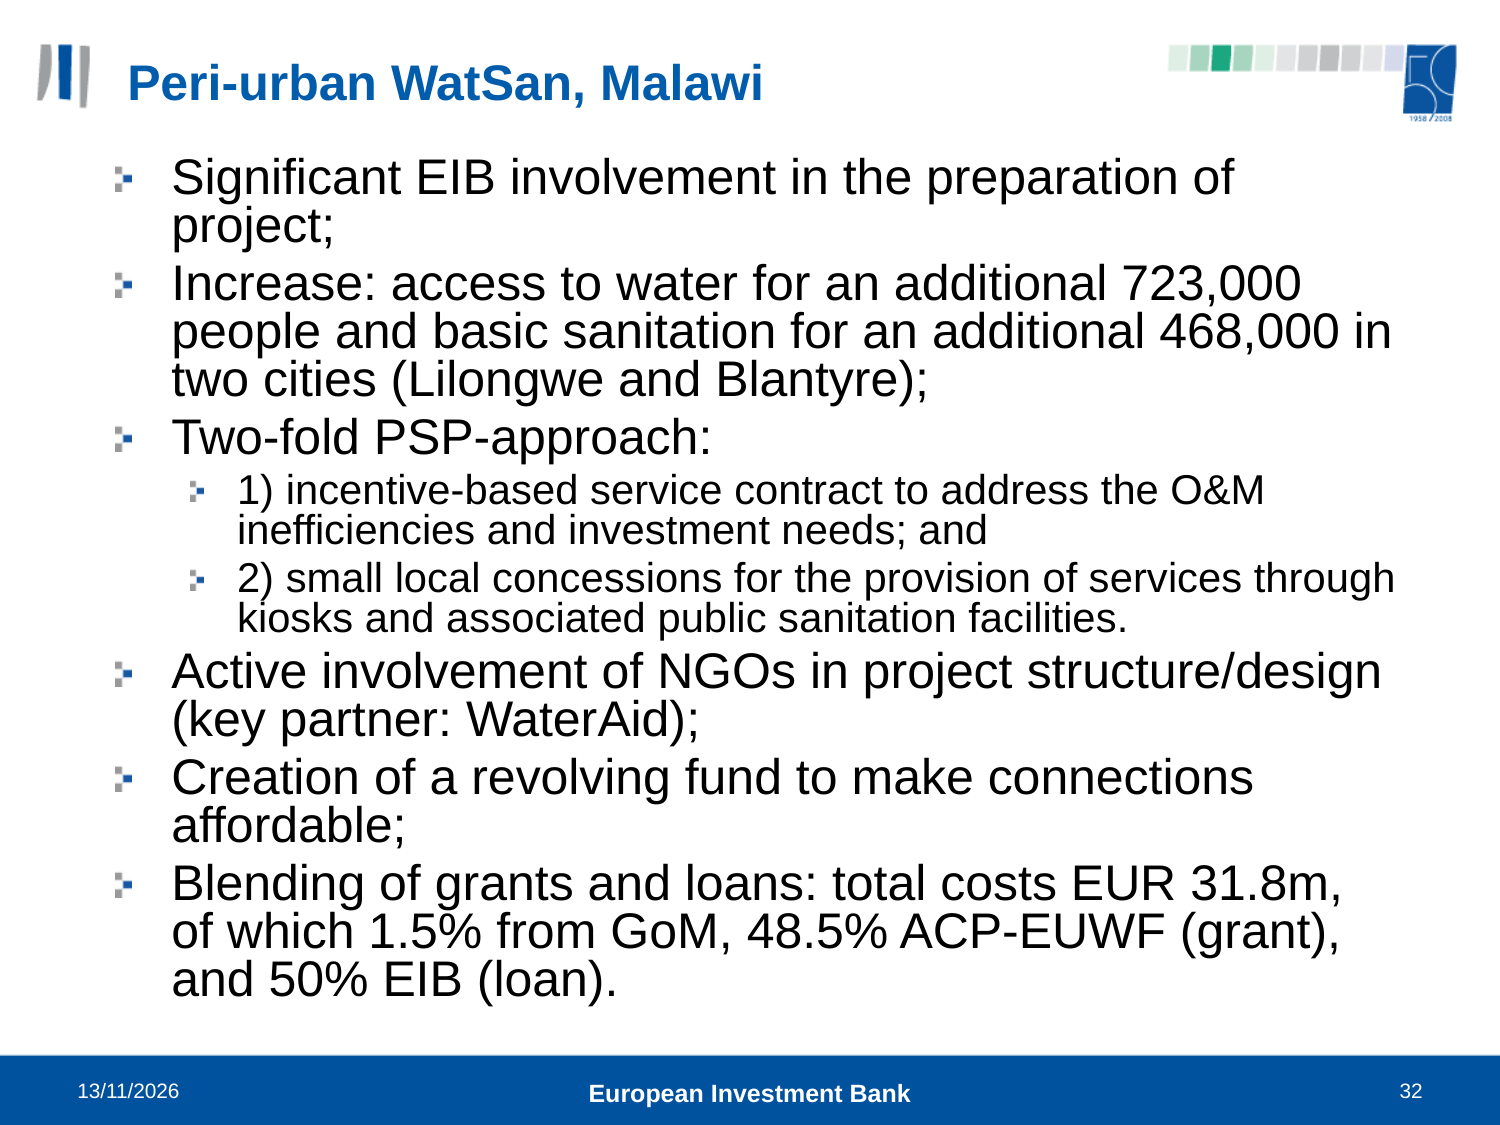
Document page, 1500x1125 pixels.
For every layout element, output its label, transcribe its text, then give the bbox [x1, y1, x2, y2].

footer European Investment Bank [229, 1070, 1271, 1125]
slide_number 32 [1274, 1070, 1438, 1125]
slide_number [62, 1070, 226, 1125]
title Peri-urban WatSan, Malawi [111, 42, 1270, 185]
picture [0, 0, 1500, 1125]
list Significant EIB involvement in the preparation of project; Increase: access to water for an additional 723,000 people and basic sanitation for an additional 468,000 in two cities (Lilongwe and Blantyre); Two-fold PSP-approach: 1) incentive-based service contract to address the O&M inefficiencies and investment needs; and 2) small local concessions for the provision of services through kiosks and associated public sanitation facilities. Active involvement of NGOs in project structure/design (key partner: WaterAid); Creation of a revolving fund to make connections affordable; Blending of grants and loans: total costs EUR 31.8m, of which 1.5% from GoM, 48.5% ACP-EUWF (grant), and 50% EIB (loan). [100, 148, 1412, 1036]
